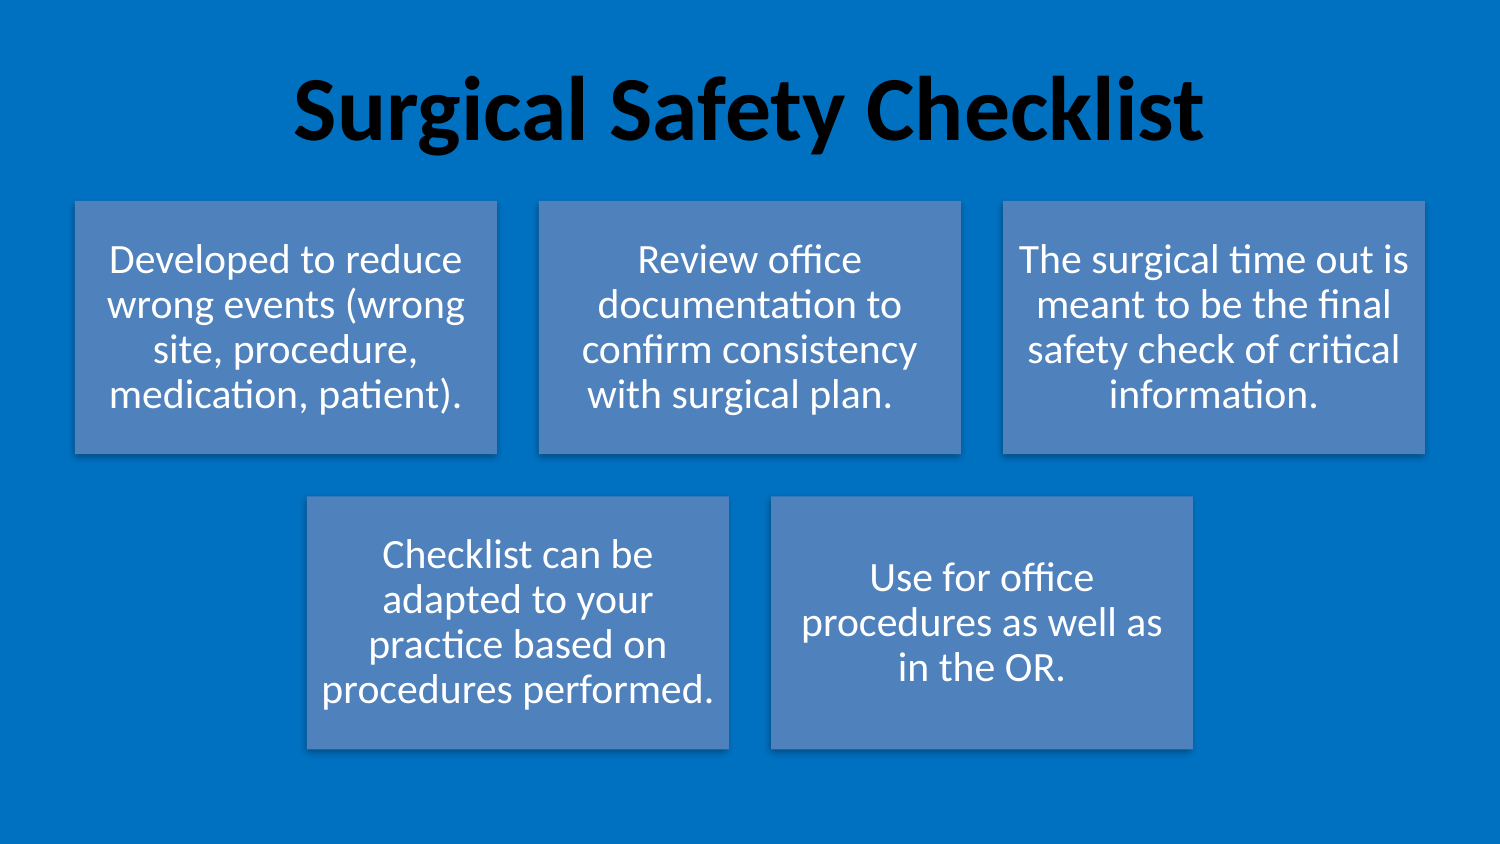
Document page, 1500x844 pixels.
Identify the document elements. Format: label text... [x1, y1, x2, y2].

title Surgical Safety Checklist [75, 33, 1425, 175]
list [74, 196, 1426, 754]
